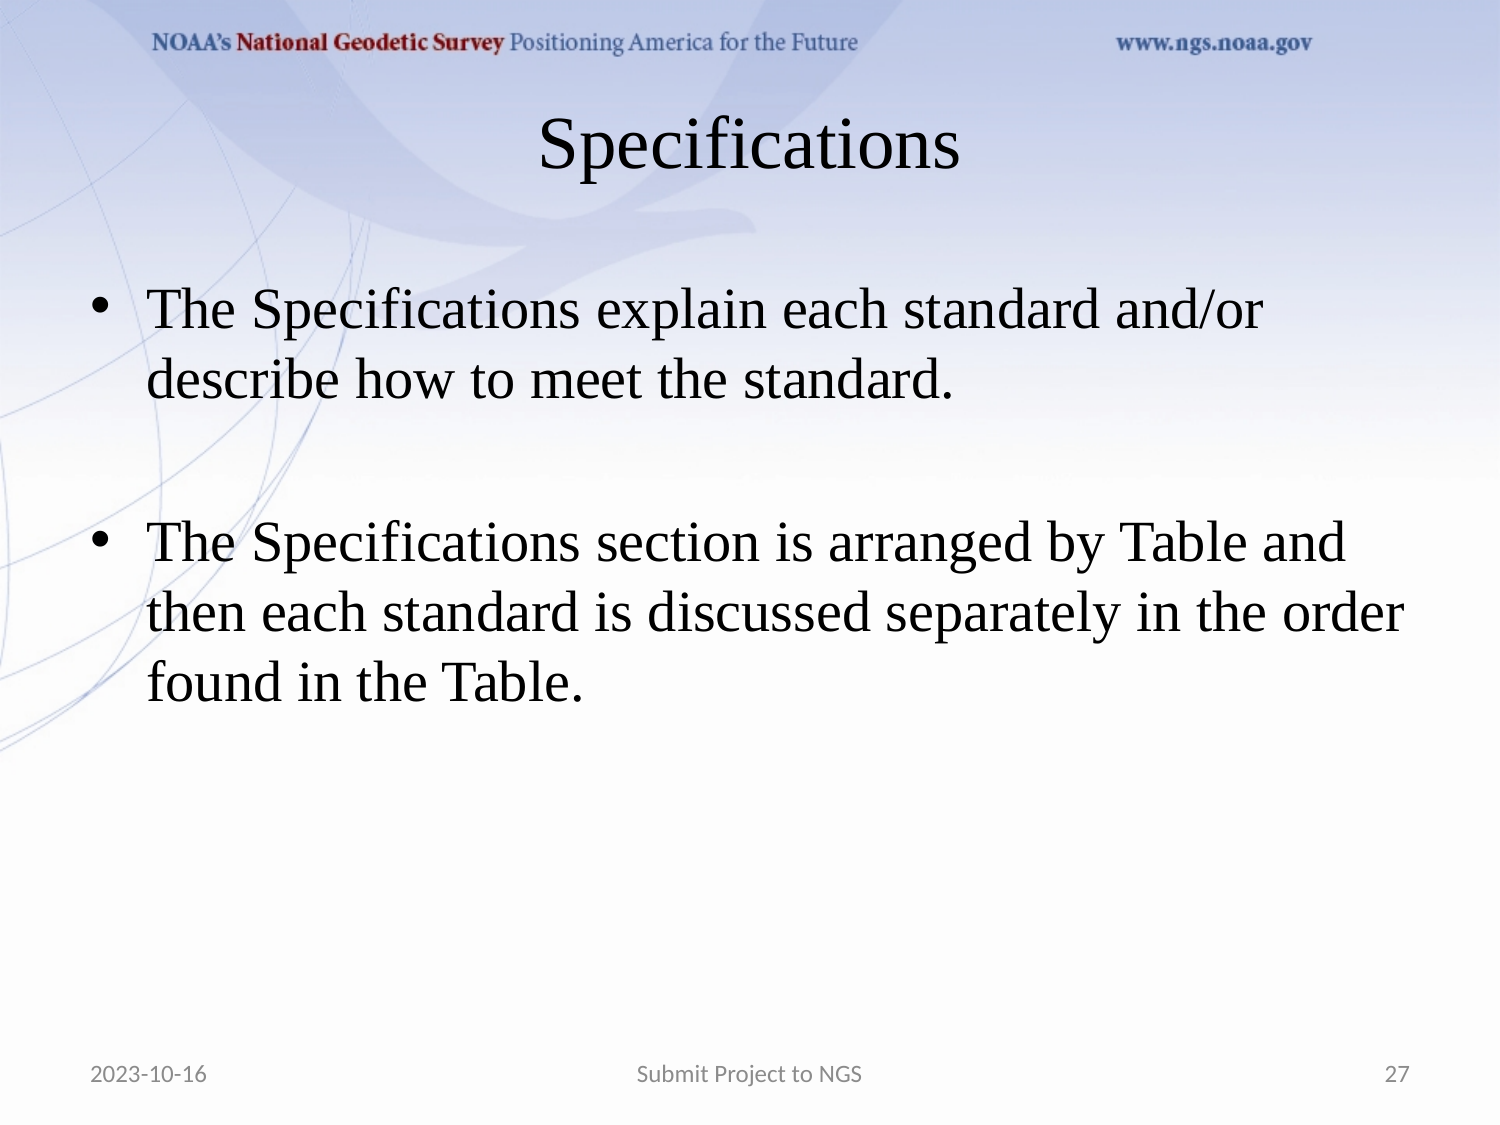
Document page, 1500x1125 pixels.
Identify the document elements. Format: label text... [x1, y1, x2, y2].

text_box Specifications [74, 45, 1425, 233]
slide_number 27 [1074, 1042, 1425, 1103]
picture [0, 0, 1500, 1125]
text_box The Specifications explain each standard and/or describe how to meet the standard. The Specifications section is arranged by Table and then each standard is discussed separately in the order found in the Table. [74, 262, 1425, 1005]
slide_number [75, 1042, 425, 1103]
footer Submit Project to NGS [512, 1042, 988, 1103]
